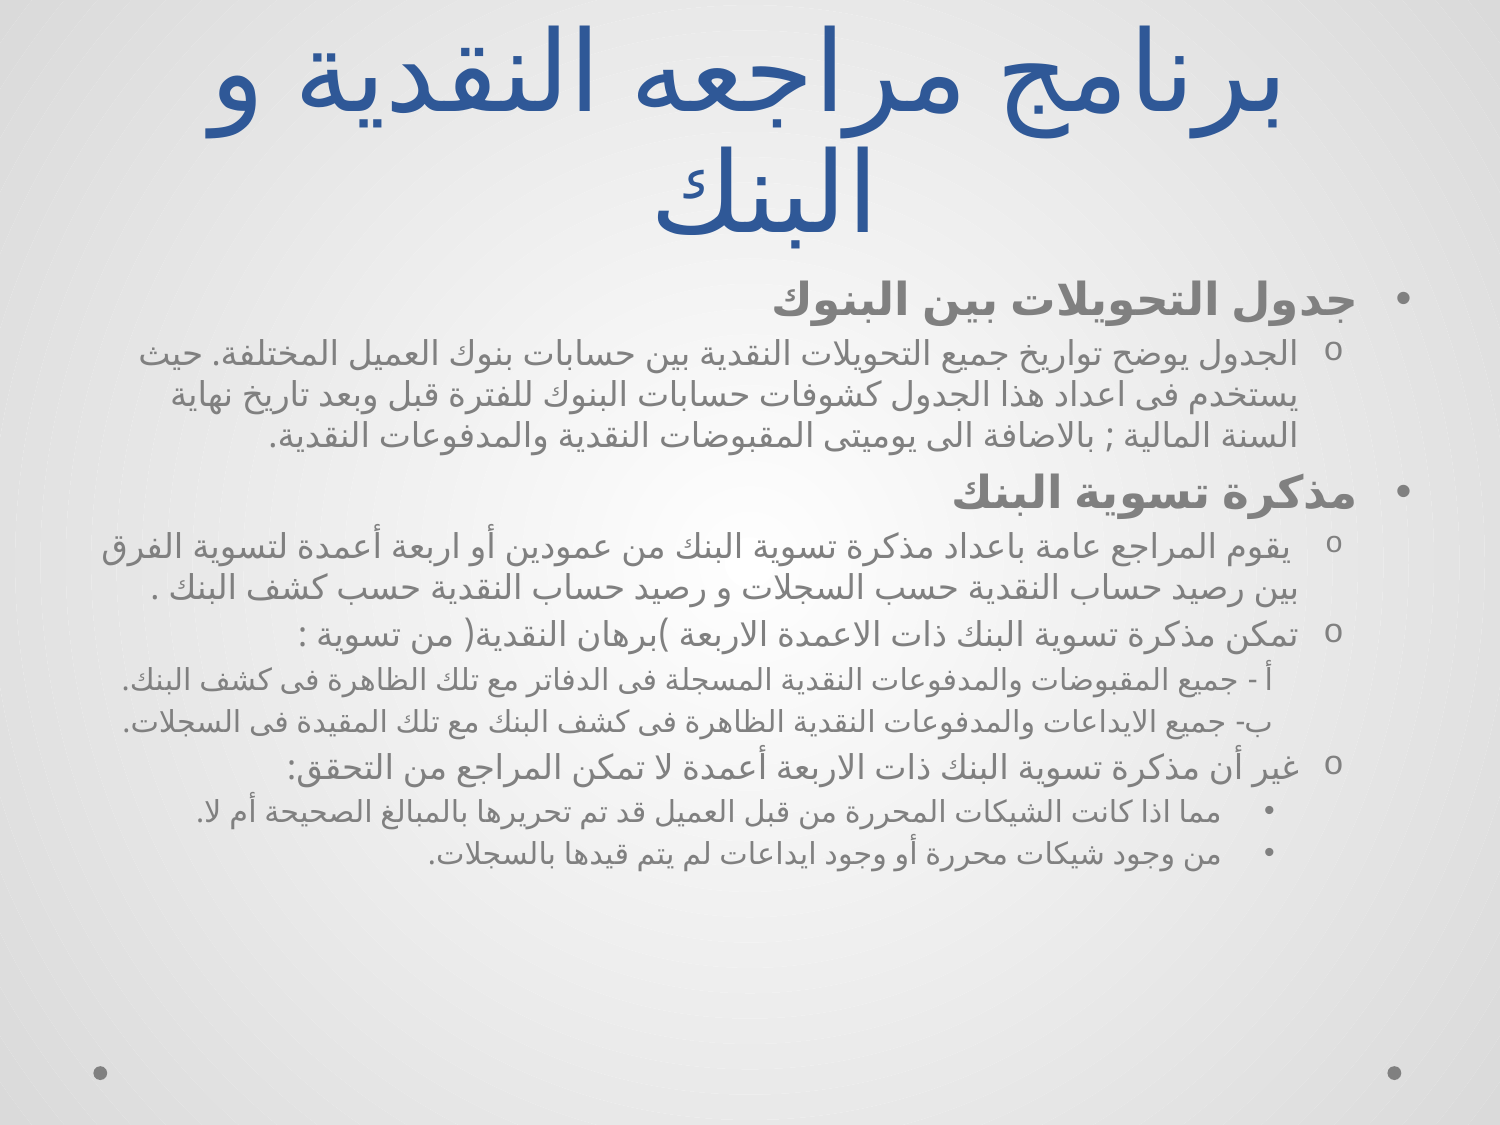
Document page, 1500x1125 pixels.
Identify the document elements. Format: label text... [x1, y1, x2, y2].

title برنامج مراجعه النقدية و البنك [75, 0, 1425, 262]
list جدول التحويلات بين البنوك الجدول يوضح تواريخ جميع التحويلات النقدية بين حسابات بنوك العميل المختلفة. حيث يستخدم فى اعداد هذا الجدول كشوفات حسابات البنوك للفترة قبل وبعد تاريخ نهاية السنة المالية ; بالاضافة الى يوميتى المقبوضات النقدية والمدفوعات النقدية. مذكرة تسوية البنك يقوم المراجع عامة باعداد مذكرة تسوية البنك من عمودين أو اربعة أعمدة لتسوية الفرق بين رصيد حساب النقدية حسب السجلات و رصيد حساب النقدية حسب كشف البنك . تمكن مذكرة تسوية البنك ذات الاعمدة الاربعة )برهان النقدية( من تسوية : أ - جميع المقبوضات والمدفوعات النقدية المسجلة فى الدفاتر مع تلك الظاهرة فى كشف البنك. ب- جميع الايداعات والمدفوعات النقدية الظاهرة فى كشف البنك مع تلك المقيدة فى السجلات. غير أن مذكرة تسوية البنك ذات الاربعة أعمدة لا تمكن المراجع من التحقق: مما اذا كانت الشيكات المحررة من قبل العميل قد تم تحريرها بالمبالغ الصحيحة أم لا. من وجود شيكات محررة أو وجود ايداعات لم يتم قيدها بالسجلات. [75, 262, 1425, 1005]
